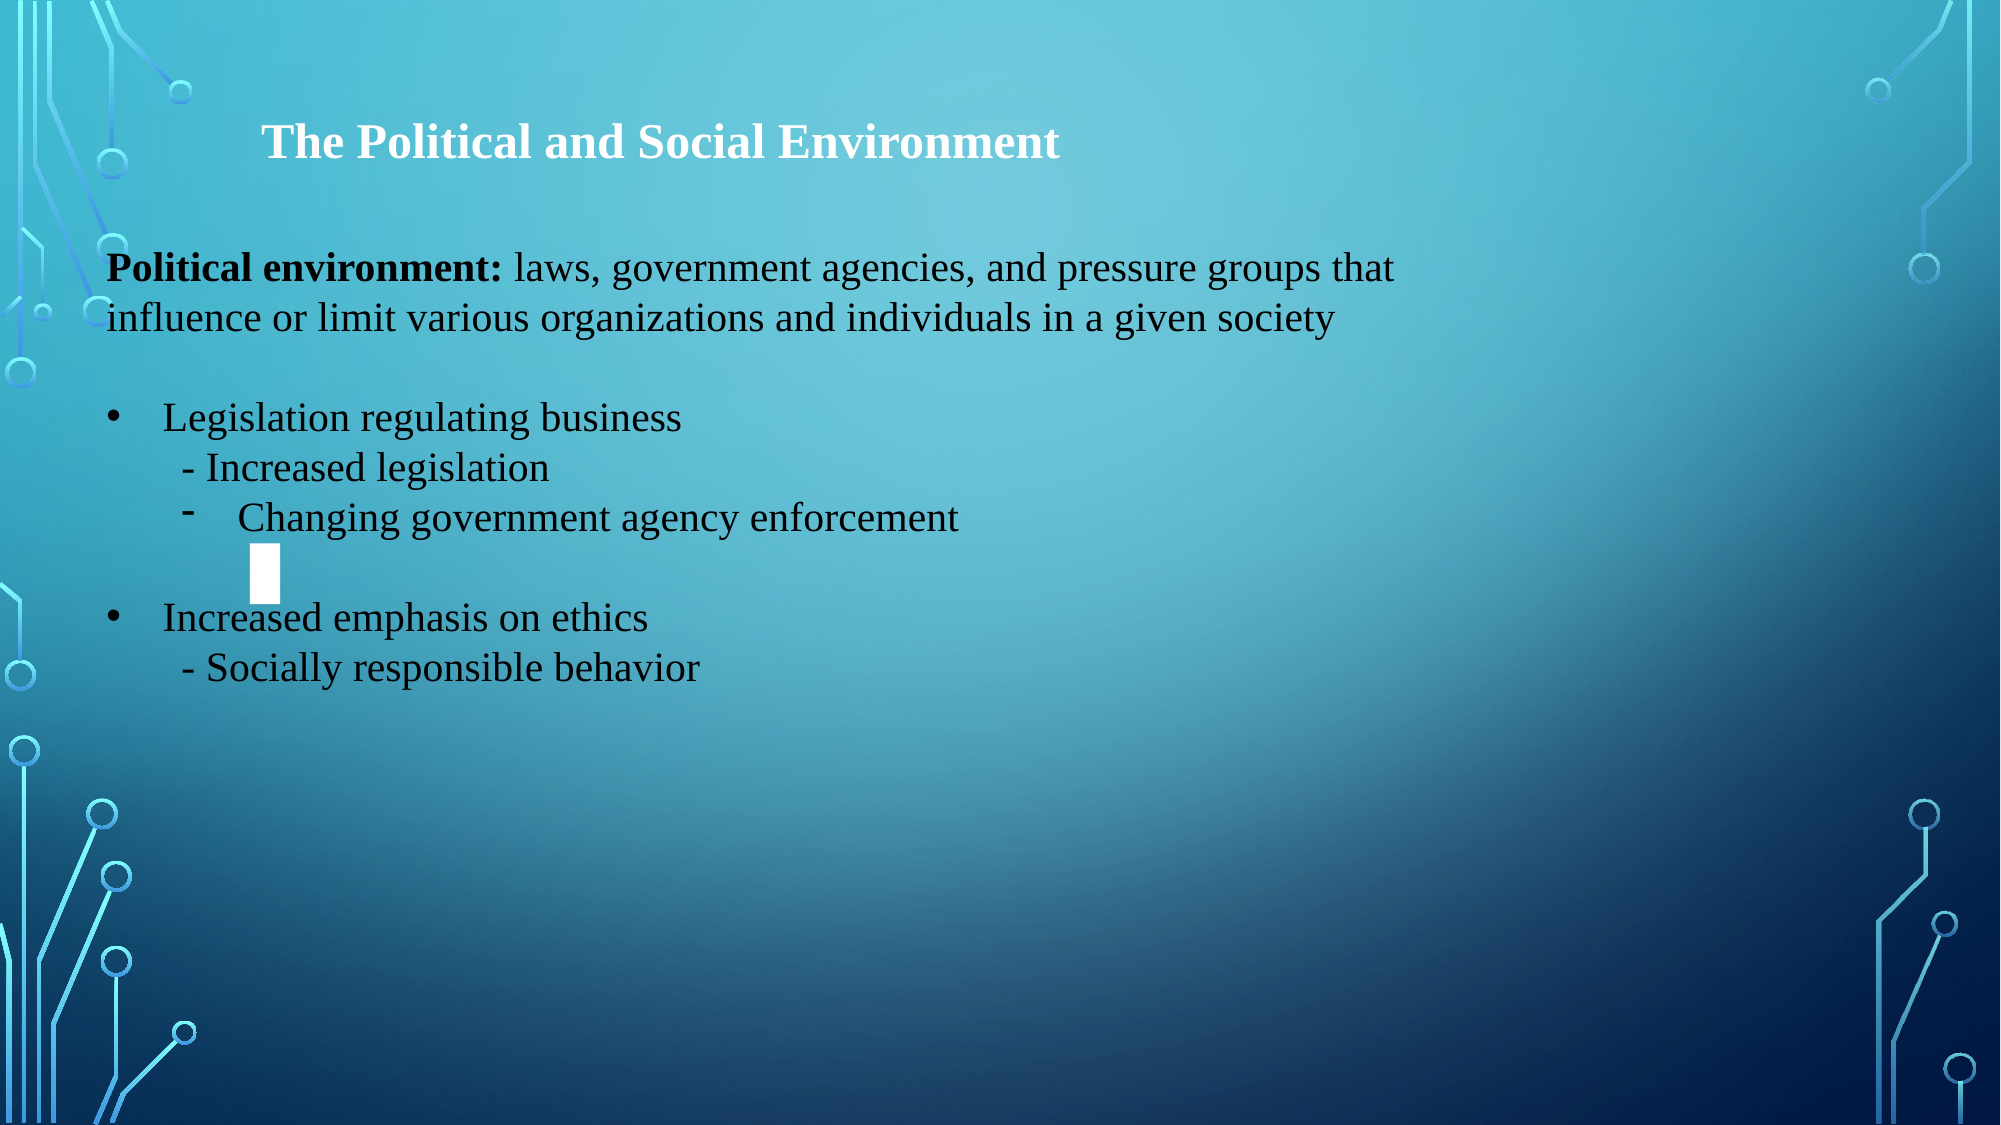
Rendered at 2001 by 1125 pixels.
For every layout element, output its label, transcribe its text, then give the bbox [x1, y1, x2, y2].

text_box The Political and Social Environment [23, 45, 1299, 233]
text_box Political environment: laws, government agencies, and pressure groups that influence or limit various organizations and individuals in a given society Legislation regulating business - Increased legislation Changing government agency enforcement Increased emphasis on ethics - Socially responsible behavior [91, 232, 1456, 698]
